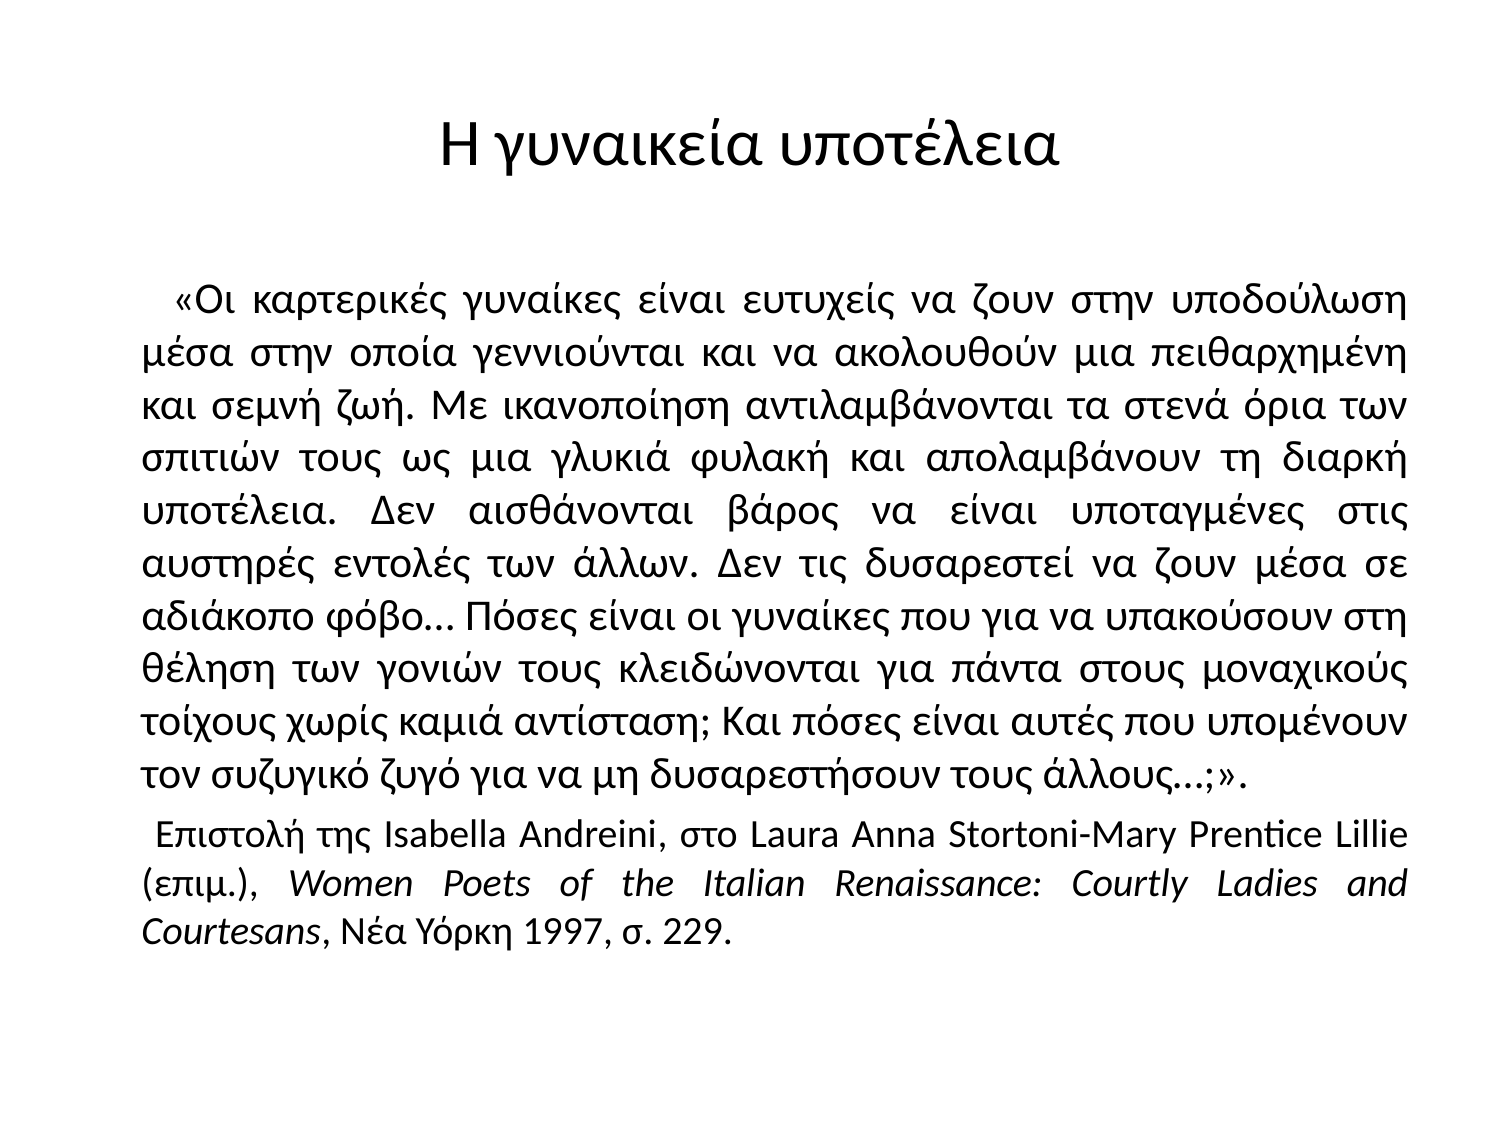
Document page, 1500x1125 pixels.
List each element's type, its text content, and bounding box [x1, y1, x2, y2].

title Η γυναικεία υποτέλεια [75, 45, 1425, 233]
list «Οι καρτερικές γυναίκες είναι ευτυχείς να ζουν στην υποδούλωση μέσα στην οποία γεννιούνται και να ακολουθούν μια πειθαρχημένη και σεμνή ζωή. Με ικανοποίηση αντιλαμβάνονται τα στενά όρια των σπιτιών τους ως μια γλυκιά φυλακή και απολαμβάνουν τη διαρκή υποτέλεια. Δεν αισθάνονται βάρος να είναι υποταγμένες στις αυστηρές εντολές των άλλων. Δεν τις δυσαρεστεί να ζουν μέσα σε αδιάκοπο φόβο… Πόσες είναι οι γυναίκες που για να υπακούσουν στη θέληση των γονιών τους κλειδώνονται για πάντα στους μοναχικούς τοίχους χωρίς καμιά αντίσταση; Και πόσες είναι αυτές που υπομένουν τον συζυγικό ζυγό για να μη δυσαρεστήσουν τους άλλους…;». Επιστολή της Isabella Andreini, στο Laura Anna Stortoni-Mary Prentice Lillie (επιμ.), Women Poets of the Italian Renaissance: Courtly Ladies and Courtesans, Νέα Υόρκη 1997, σ. 229. [75, 262, 1425, 1005]
